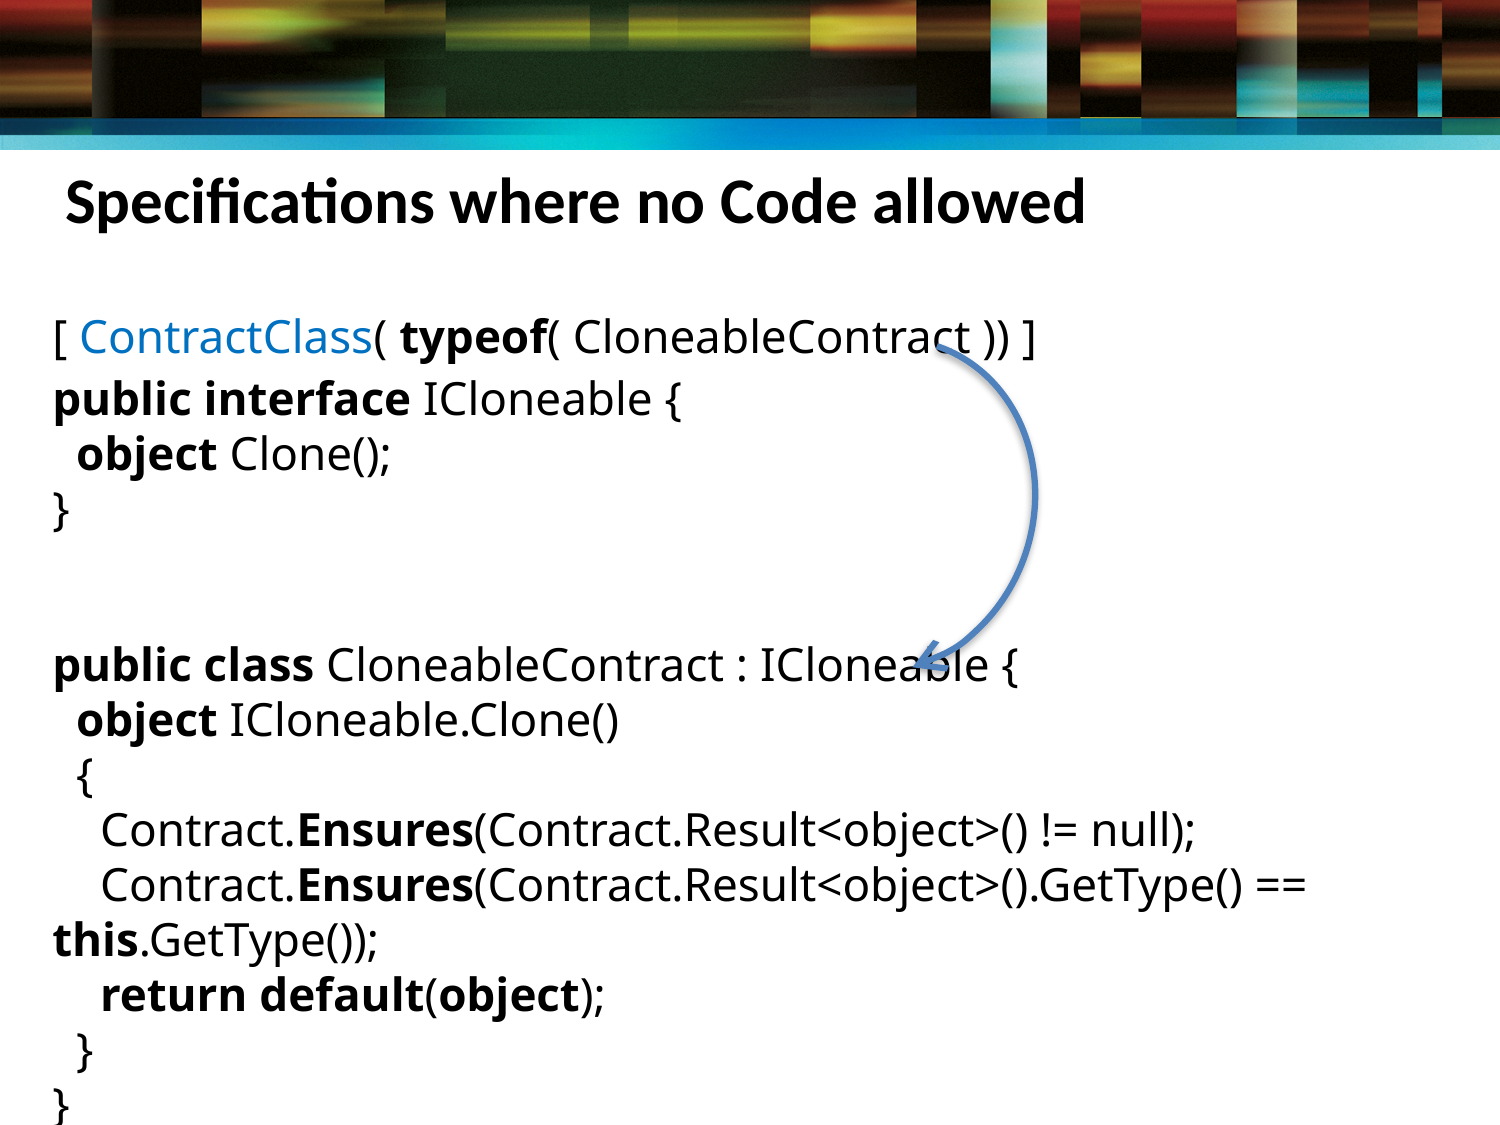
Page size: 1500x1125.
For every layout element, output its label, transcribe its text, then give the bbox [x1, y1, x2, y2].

text_box public interface ICloneable { object Clone(); } public class CloneableContract : ICloneable { object ICloneable.Clone() { Contract.Ensures(Contract.Result<object>() != null); Contract.Ensures(Contract.Result<object>().GetType() == this.GetType()); return default(object); } } [37, 312, 1500, 1125]
text_box [ ContractClass( typeof( CloneableContract )) ] [37, 299, 1147, 370]
text_box [883, 343, 1039, 672]
picture [0, 0, 1500, 150]
title Specifications where no Code allowed [50, 149, 1450, 246]
